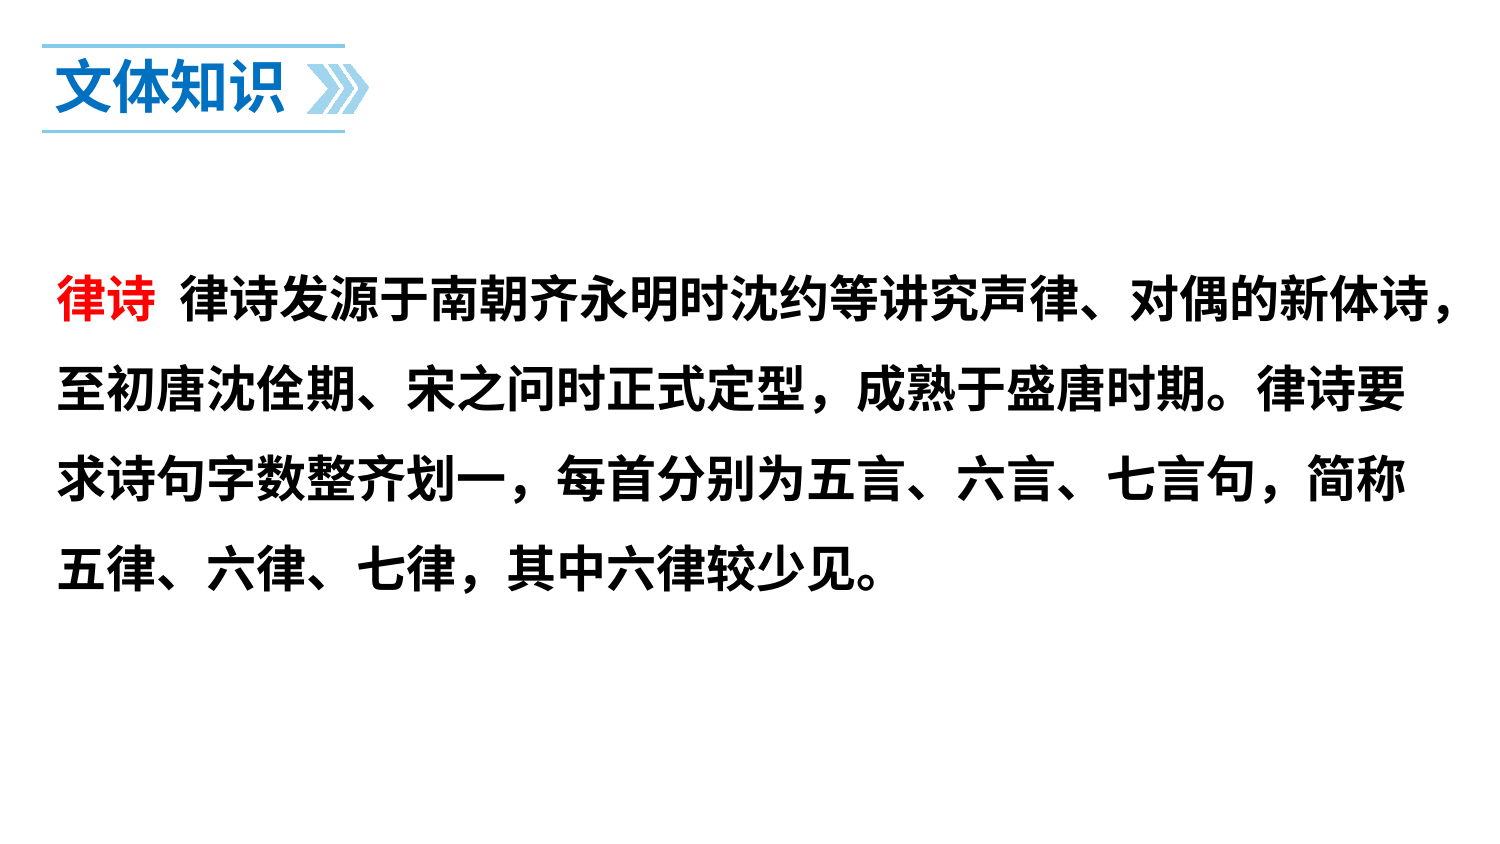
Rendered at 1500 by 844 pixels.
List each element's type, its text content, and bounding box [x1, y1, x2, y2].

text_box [30, 43, 369, 133]
text_box 律诗 律诗发源于南朝齐永明时沈约等讲究声律、对偶的新体诗，至初唐沈佺期、宋之问时正式定型，成熟于盛唐时期。律诗要求诗句字数整齐划一，每首分别为五言、六言、七言句，简称五律、六律、七律，其中六律较少见。 [42, 229, 1463, 605]
